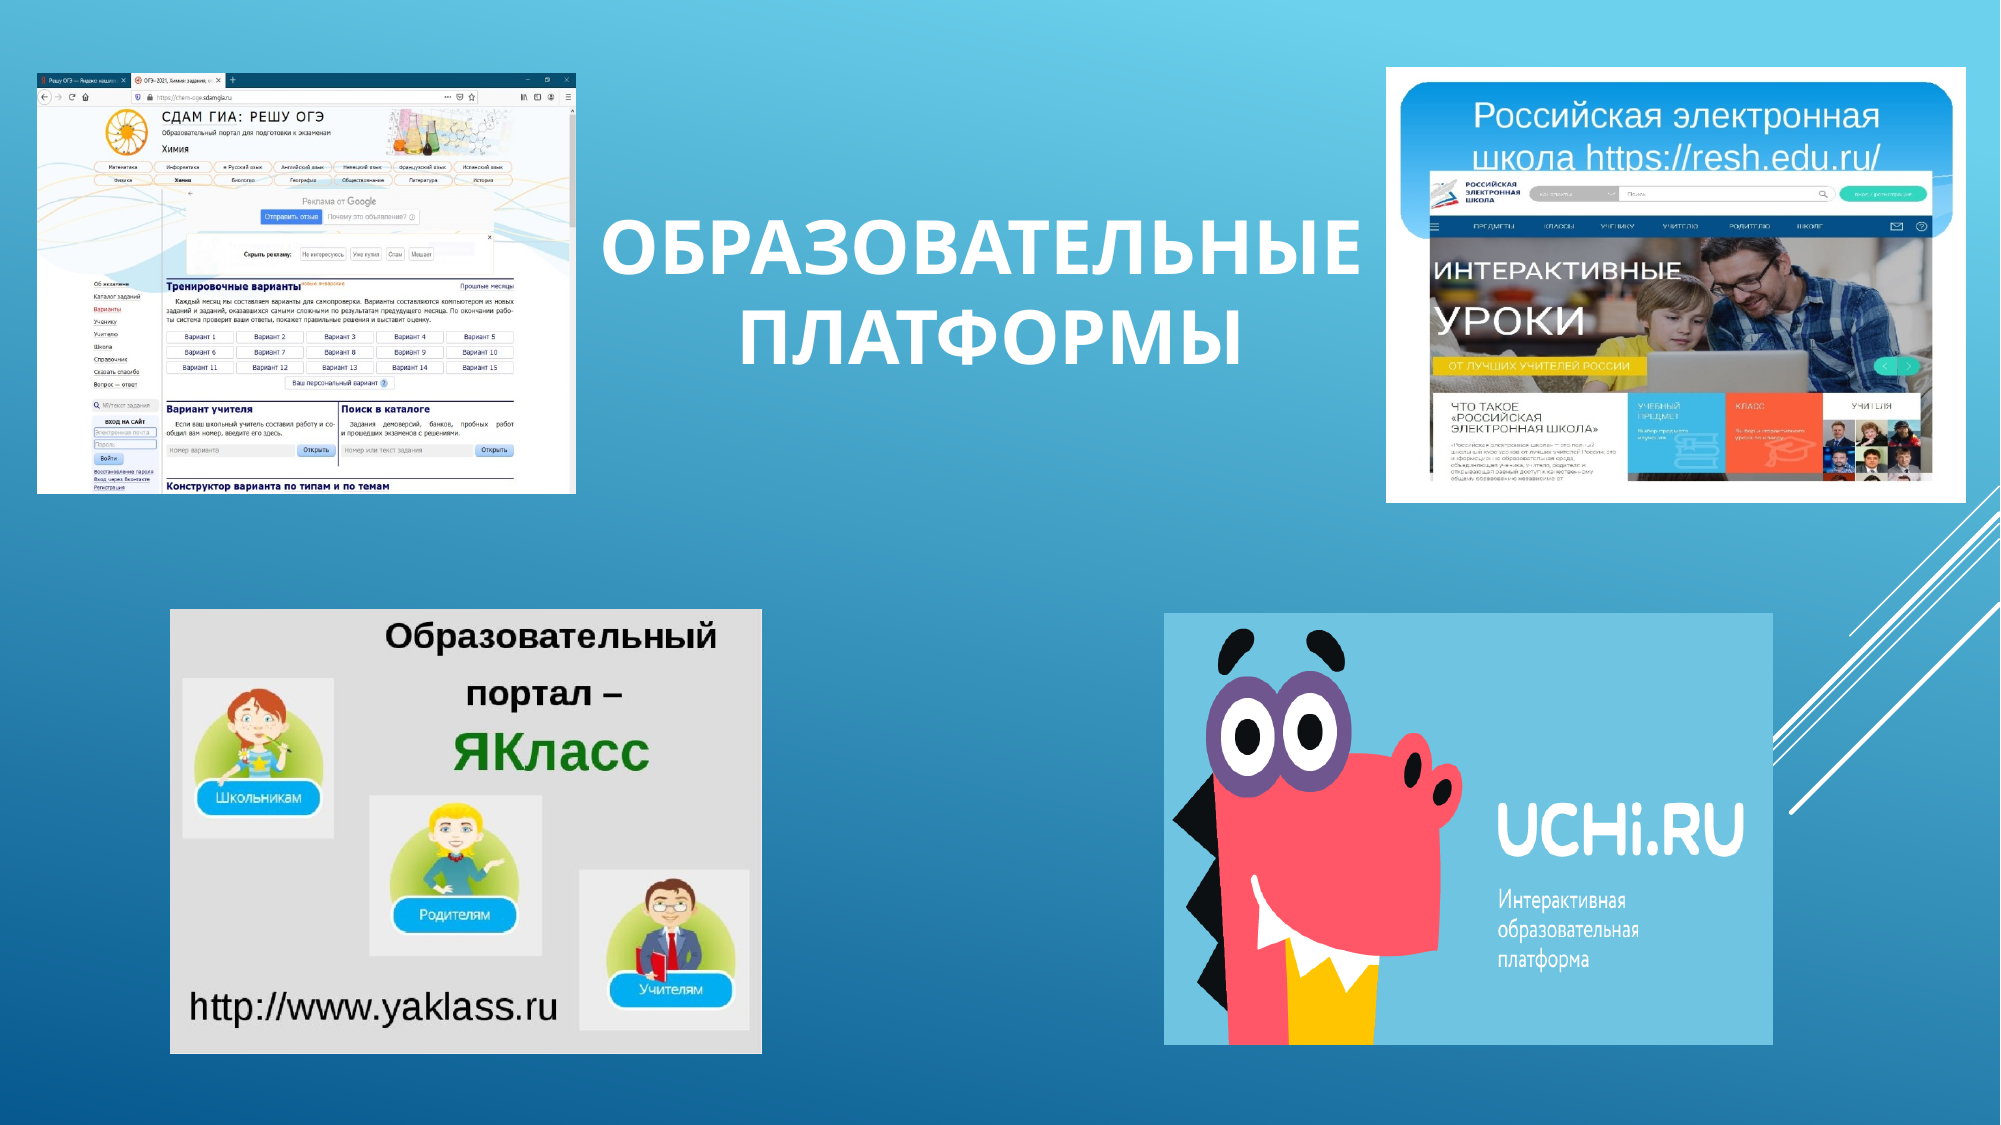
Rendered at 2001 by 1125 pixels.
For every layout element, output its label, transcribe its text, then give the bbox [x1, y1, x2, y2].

title Образовательные платформы [577, 165, 1385, 413]
picture [37, 73, 577, 495]
picture [1164, 613, 1773, 1046]
picture [169, 609, 763, 1054]
picture [1385, 67, 1967, 504]
